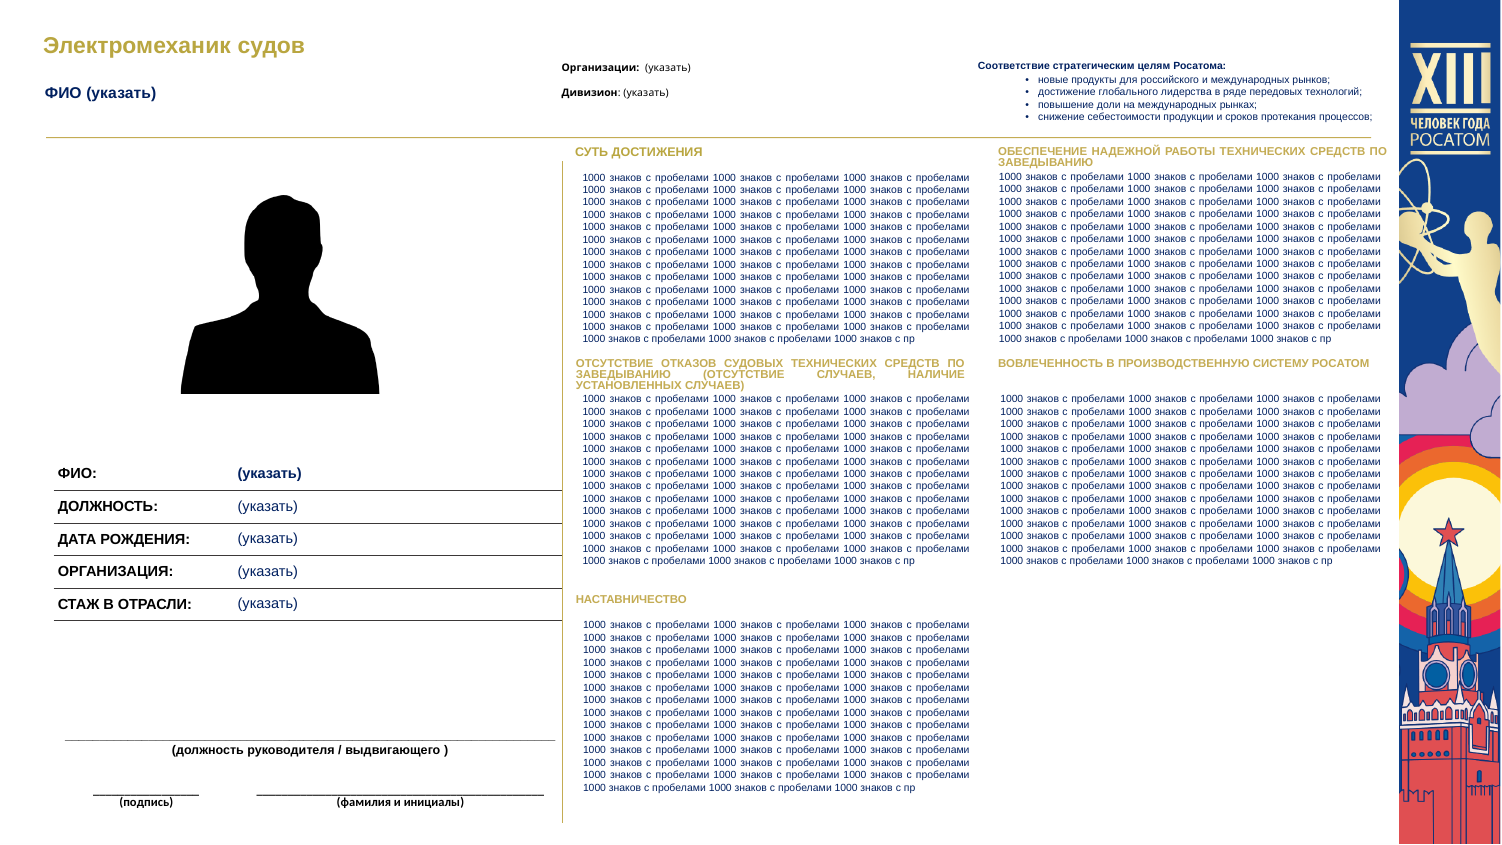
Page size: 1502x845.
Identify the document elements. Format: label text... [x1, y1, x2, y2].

text_box ______________________________________________________________________ (должность руководителя / выдвигающего ) [46, 719, 562, 764]
table_cell (указать) [223, 589, 562, 620]
table_cell ДОЛЖНОСТЬ: [54, 491, 223, 523]
table_cell ДАТА РОЖДЕНИЯ: [54, 524, 223, 555]
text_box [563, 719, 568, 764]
text_box ФИО (указать) [30, 79, 550, 110]
table_cell (указать) [223, 491, 562, 523]
text_box ВОВЛЕЧЕННОСТЬ В ПРОИЗВОДСТВЕННУЮ СИСТЕМУ РОСАТОМ [983, 351, 1403, 378]
table_header _________________ (подпись) [54, 777, 239, 822]
text_box ОТСУТСТВИЕ ОТКАЗОВ СУДОВЫХ ТЕХНИЧЕСКИХ СРЕДСТВ ПО ЗАВЕДЫВАНИЮ (ОТСУТСТВИЕ СЛУЧАЕВ, НАЛИЧИЕ УСТАНОВЛЕННЫХ СЛУЧАЕВ) [563, 351, 980, 399]
table_header (указать) [223, 458, 562, 490]
text_box 1000 знаков с пробелами 1000 знаков с пробелами 1000 знаков с пробелами 1000 знаков с пробелами 1000 знаков с пробелами 1000 знаков с пробелами 1000 знаков с пробелами 1000 знаков с пробелами 1000 знаков с пробелами 1000 знаков с пробелами 1000 знаков с пробелами 1000 знаков с пробелами 1000 знаков с пробелами 1000 знаков с пробелами 1000 знаков с пробелами 1000 знаков с пробелами 1000 знаков с пробелами 1000 знаков с пробелами 1000 знаков с пробелами 1000 знаков с пробелами 1000 знаков с пробелами 1000 знаков с пробелами 1000 знаков с пробелами 1000 знаков с пробелами 1000 знаков с пробелами 1000 знаков с пробелами 1000 знаков с пробелами 1000 знаков с пробелами 1000 знаков с пробелами 1000 знаков с пробелами 1000 знаков с пробелами 1000 знаков с пробелами 1000 знаков с пробелами 1000 знаков с пробелами 1000 знаков с пробелами 1000 знаков с пробелами 1000 знаков с пробелами 1000 знаков с пробелами 1000 знаков с пробелами 1000 знаков с пробелами 1000 знаков с пробелами 1000 знаков с пр [567, 163, 986, 353]
table_cell СТАЖ В ОТРАСЛИ: [54, 589, 223, 620]
table_cell (указать) [223, 524, 562, 555]
text_box [180, 195, 380, 395]
text_box Электромеханик судов [28, 23, 1402, 66]
table_cell (указать) [223, 556, 562, 588]
text_box НАСТАВНИЧЕСТВО [563, 587, 980, 614]
text_box 1000 знаков с пробелами 1000 знаков с пробелами 1000 знаков с пробелами 1000 знаков с пробелами 1000 знаков с пробелами 1000 знаков с пробелами 1000 знаков с пробелами 1000 знаков с пробелами 1000 знаков с пробелами 1000 знаков с пробелами 1000 знаков с пробелами 1000 знаков с пробелами 1000 знаков с пробелами 1000 знаков с пробелами 1000 знаков с пробелами 1000 знаков с пробелами 1000 знаков с пробелами 1000 знаков с пробелами 1000 знаков с пробелами 1000 знаков с пробелами 1000 знаков с пробелами 1000 знаков с пробелами 1000 знаков с пробелами 1000 знаков с пробелами 1000 знаков с пробелами 1000 знаков с пробелами 1000 знаков с пробелами 1000 знаков с пробелами 1000 знаков с пробелами 1000 знаков с пробелами 1000 знаков с пробелами 1000 знаков с пробелами 1000 знаков с пробелами 1000 знаков с пробелами 1000 знаков с пробелами 1000 знаков с пробелами 1000 знаков с пробелами 1000 знаков с пробелами 1000 знаков с пробелами 1000 знаков с пробелами 1000 знаков с пробелами 1000 знаков с пр [984, 162, 1397, 352]
table_header СУТЬ ДОСТИЖЕНИЯ [567, 138, 984, 163]
text_box 1000 знаков с пробелами 1000 знаков с пробелами 1000 знаков с пробелами 1000 знаков с пробелами 1000 знаков с пробелами 1000 знаков с пробелами 1000 знаков с пробелами 1000 знаков с пробелами 1000 знаков с пробелами 1000 знаков с пробелами 1000 знаков с пробелами 1000 знаков с пробелами 1000 знаков с пробелами 1000 знаков с пробелами 1000 знаков с пробелами 1000 знаков с пробелами 1000 знаков с пробелами 1000 знаков с пробелами 1000 знаков с пробелами 1000 знаков с пробелами 1000 знаков с пробелами 1000 знаков с пробелами 1000 знаков с пробелами 1000 знаков с пробелами 1000 знаков с пробелами 1000 знаков с пробелами 1000 знаков с пробелами 1000 знаков с пробелами 1000 знаков с пробелами 1000 знаков с пробелами 1000 знаков с пробелами 1000 знаков с пробелами 1000 знаков с пробелами 1000 знаков с пробелами 1000 знаков с пробелами 1000 знаков с пробелами 1000 знаков с пробелами 1000 знаков с пробелами 1000 знаков с пробелами 1000 знаков с пробелами 1000 знаков с пробелами 1000 знаков с пр [567, 384, 985, 575]
text_box Соответствие стратегическим целям Росатома: [963, 52, 1242, 80]
text_box ОБЕСПЕЧЕНИЕ НАДЕЖНОЙ РАБОТЫ ТЕХНИЧЕСКИХ СРЕДСТВ ПО ЗАВЕДЫВАНИЮ [984, 139, 1403, 176]
picture [0, 0, 1501, 844]
text_box Организации: (указать) Дивизион: (указать) [561, 60, 1010, 111]
text_box 1000 знаков с пробелами 1000 знаков с пробелами 1000 знаков с пробелами 1000 знаков с пробелами 1000 знаков с пробелами 1000 знаков с пробелами 1000 знаков с пробелами 1000 знаков с пробелами 1000 знаков с пробелами 1000 знаков с пробелами 1000 знаков с пробелами 1000 знаков с пробелами 1000 знаков с пробелами 1000 знаков с пробелами 1000 знаков с пробелами 1000 знаков с пробелами 1000 знаков с пробелами 1000 знаков с пробелами 1000 знаков с пробелами 1000 знаков с пробелами 1000 знаков с пробелами 1000 знаков с пробелами 1000 знаков с пробелами 1000 знаков с пробелами 1000 знаков с пробелами 1000 знаков с пробелами 1000 знаков с пробелами 1000 знаков с пробелами 1000 знаков с пробелами 1000 знаков с пробелами 1000 знаков с пробелами 1000 знаков с пробелами 1000 знаков с пробелами 1000 знаков с пробелами 1000 знаков с пробелами 1000 знаков с пробелами 1000 знаков с пробелами 1000 знаков с пробелами 1000 знаков с пробелами 1000 знаков с пробелами 1000 знаков с пробелами 1000 знаков с пр [568, 611, 986, 801]
table_cell ОРГАНИЗАЦИЯ: [54, 556, 223, 588]
table_header ______________________________________________ (фамилия и инициалы) [239, 777, 562, 822]
table_header ФИО: [54, 458, 223, 490]
text_box • новые продукты для российского и международных рынков; • достижение глобального лидерства в ряде передовых технологий; • повышение доли на международных рынках; • снижение себестоимости продукции и сроков протекания процессов; [1010, 65, 1394, 148]
text_box 1000 знаков с пробелами 1000 знаков с пробелами 1000 знаков с пробелами 1000 знаков с пробелами 1000 знаков с пробелами 1000 знаков с пробелами 1000 знаков с пробелами 1000 знаков с пробелами 1000 знаков с пробелами 1000 знаков с пробелами 1000 знаков с пробелами 1000 знаков с пробелами 1000 знаков с пробелами 1000 знаков с пробелами 1000 знаков с пробелами 1000 знаков с пробелами 1000 знаков с пробелами 1000 знаков с пробелами 1000 знаков с пробелами 1000 знаков с пробелами 1000 знаков с пробелами 1000 знаков с пробелами 1000 знаков с пробелами 1000 знаков с пробелами 1000 знаков с пробелами 1000 знаков с пробелами 1000 знаков с пробелами 1000 знаков с пробелами 1000 знаков с пробелами 1000 знаков с пробелами 1000 знаков с пробелами 1000 знаков с пробелами 1000 знаков с пробелами 1000 знаков с пробелами 1000 знаков с пробелами 1000 знаков с пробелами 1000 знаков с пробелами 1000 знаков с пробелами 1000 знаков с пробелами 1000 знаков с пробелами 1000 знаков с пробелами 1000 знаков с пр [985, 384, 1397, 575]
